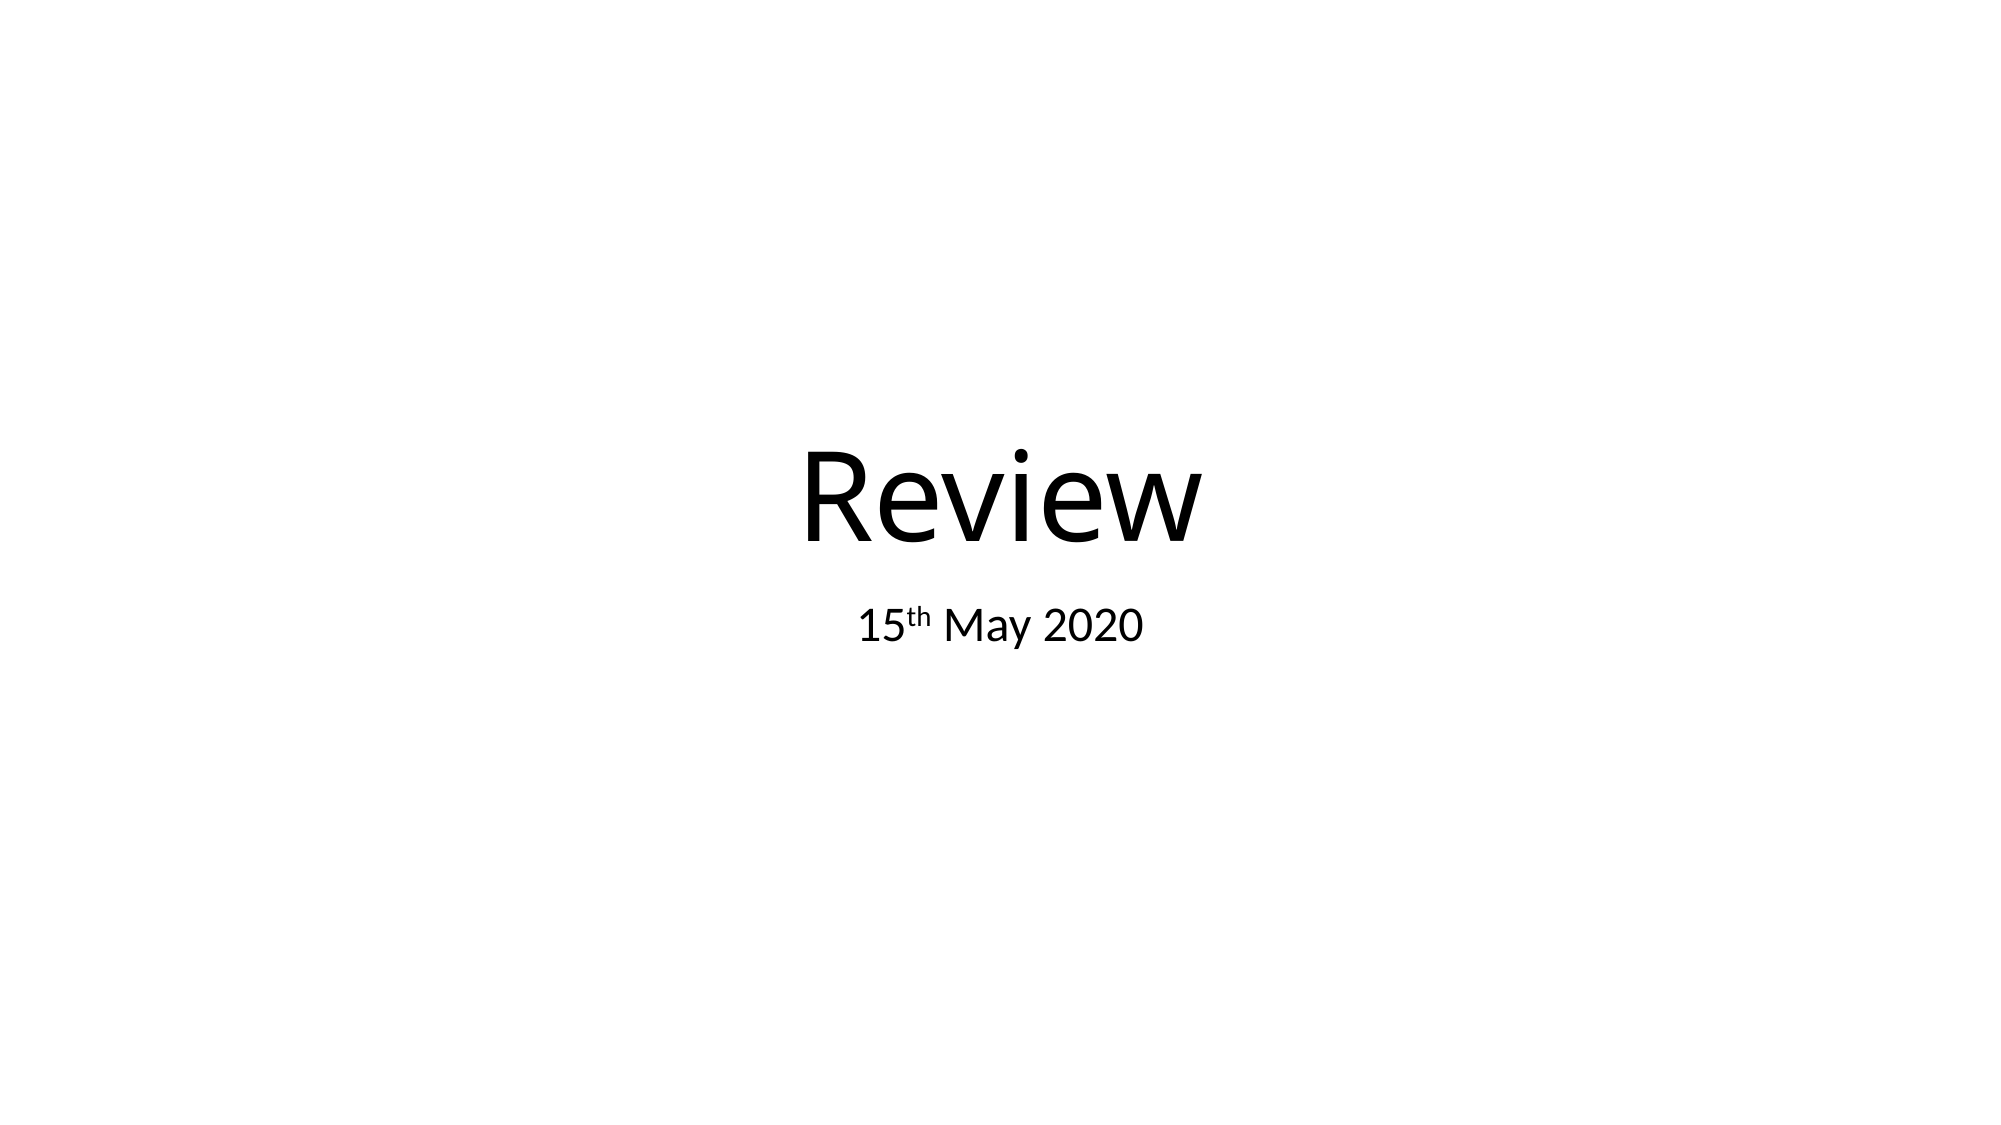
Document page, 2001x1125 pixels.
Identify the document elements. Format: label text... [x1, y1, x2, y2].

title Review [249, 184, 1750, 576]
subtitle 15th May 2020 [249, 590, 1750, 863]
